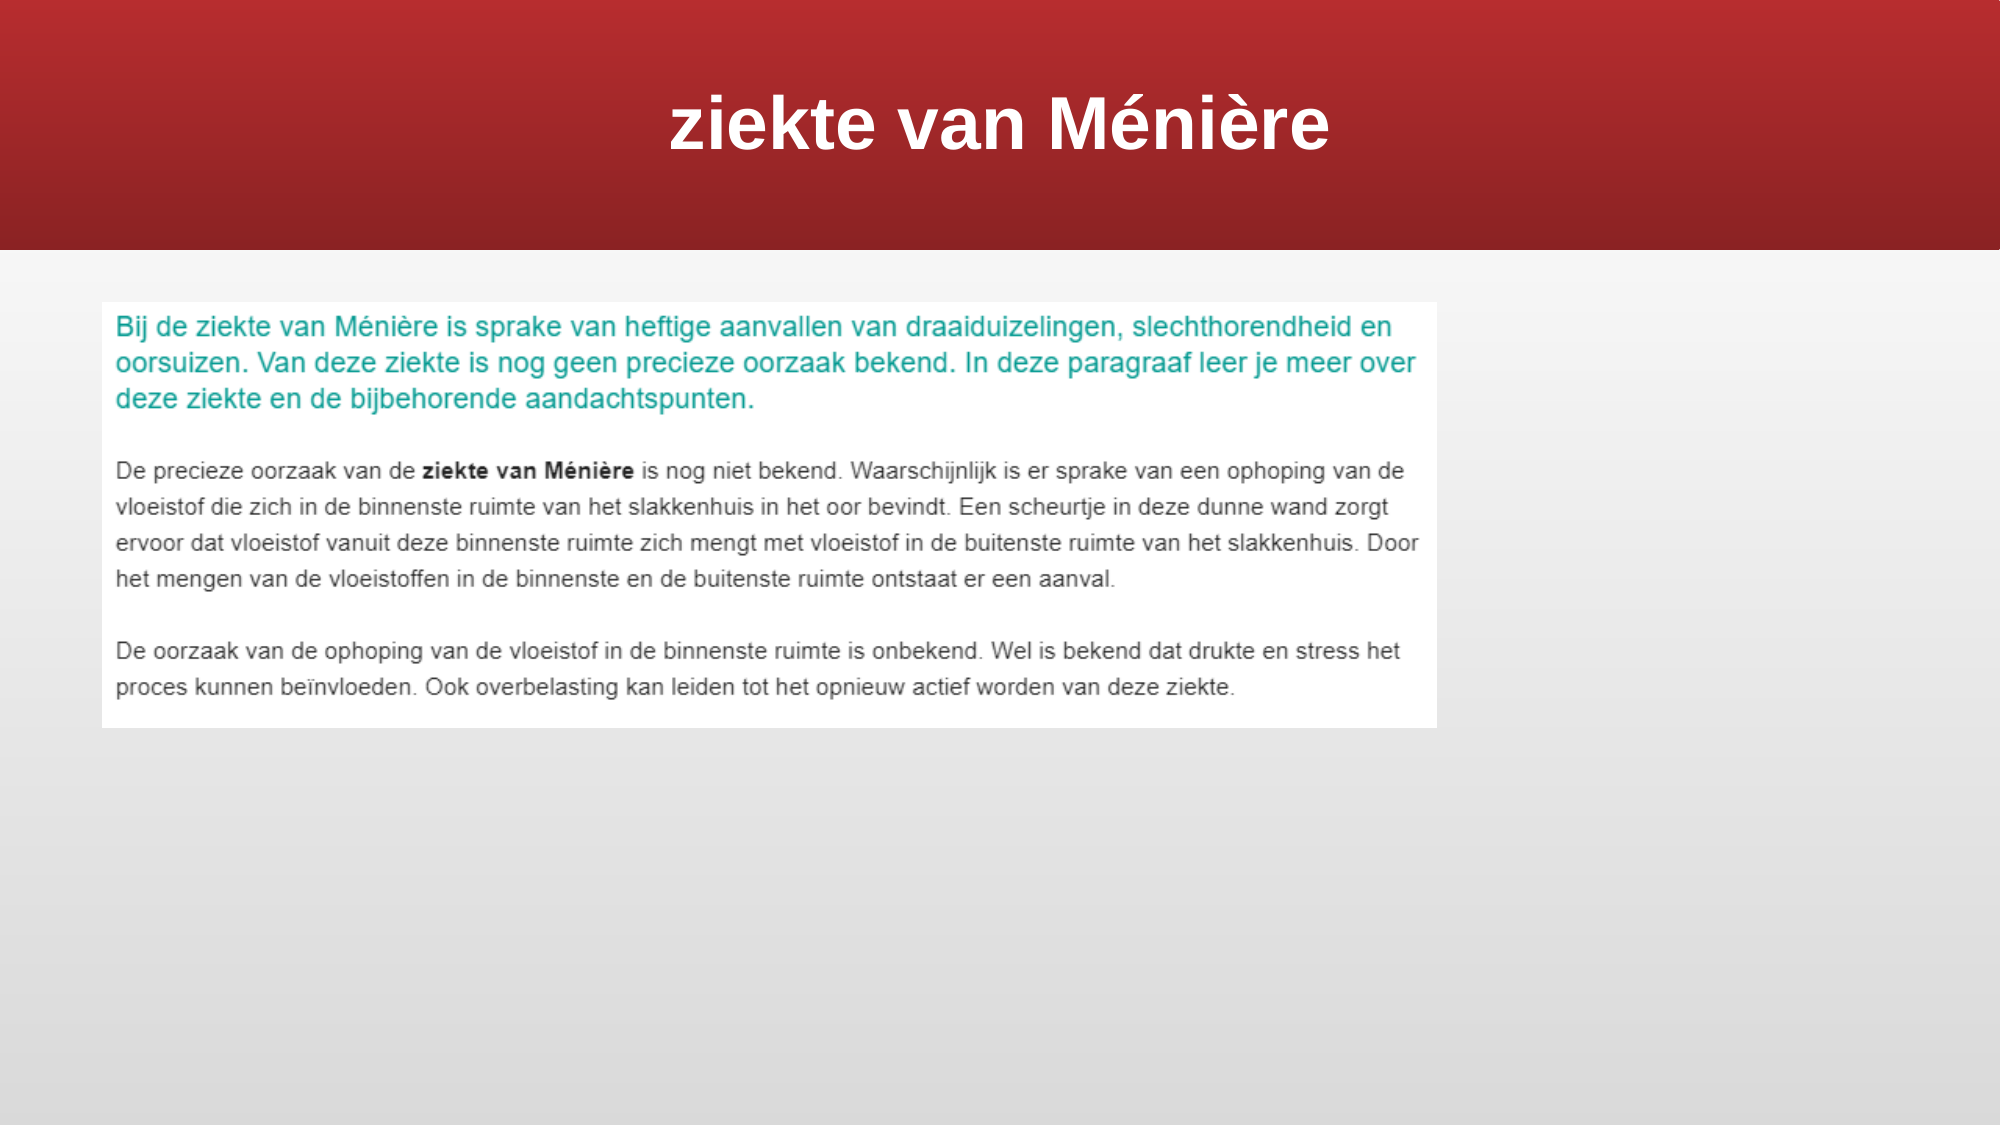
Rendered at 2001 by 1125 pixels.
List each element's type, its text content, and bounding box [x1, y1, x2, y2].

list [102, 302, 1437, 728]
title ziekte van Ménière [174, 16, 1825, 234]
